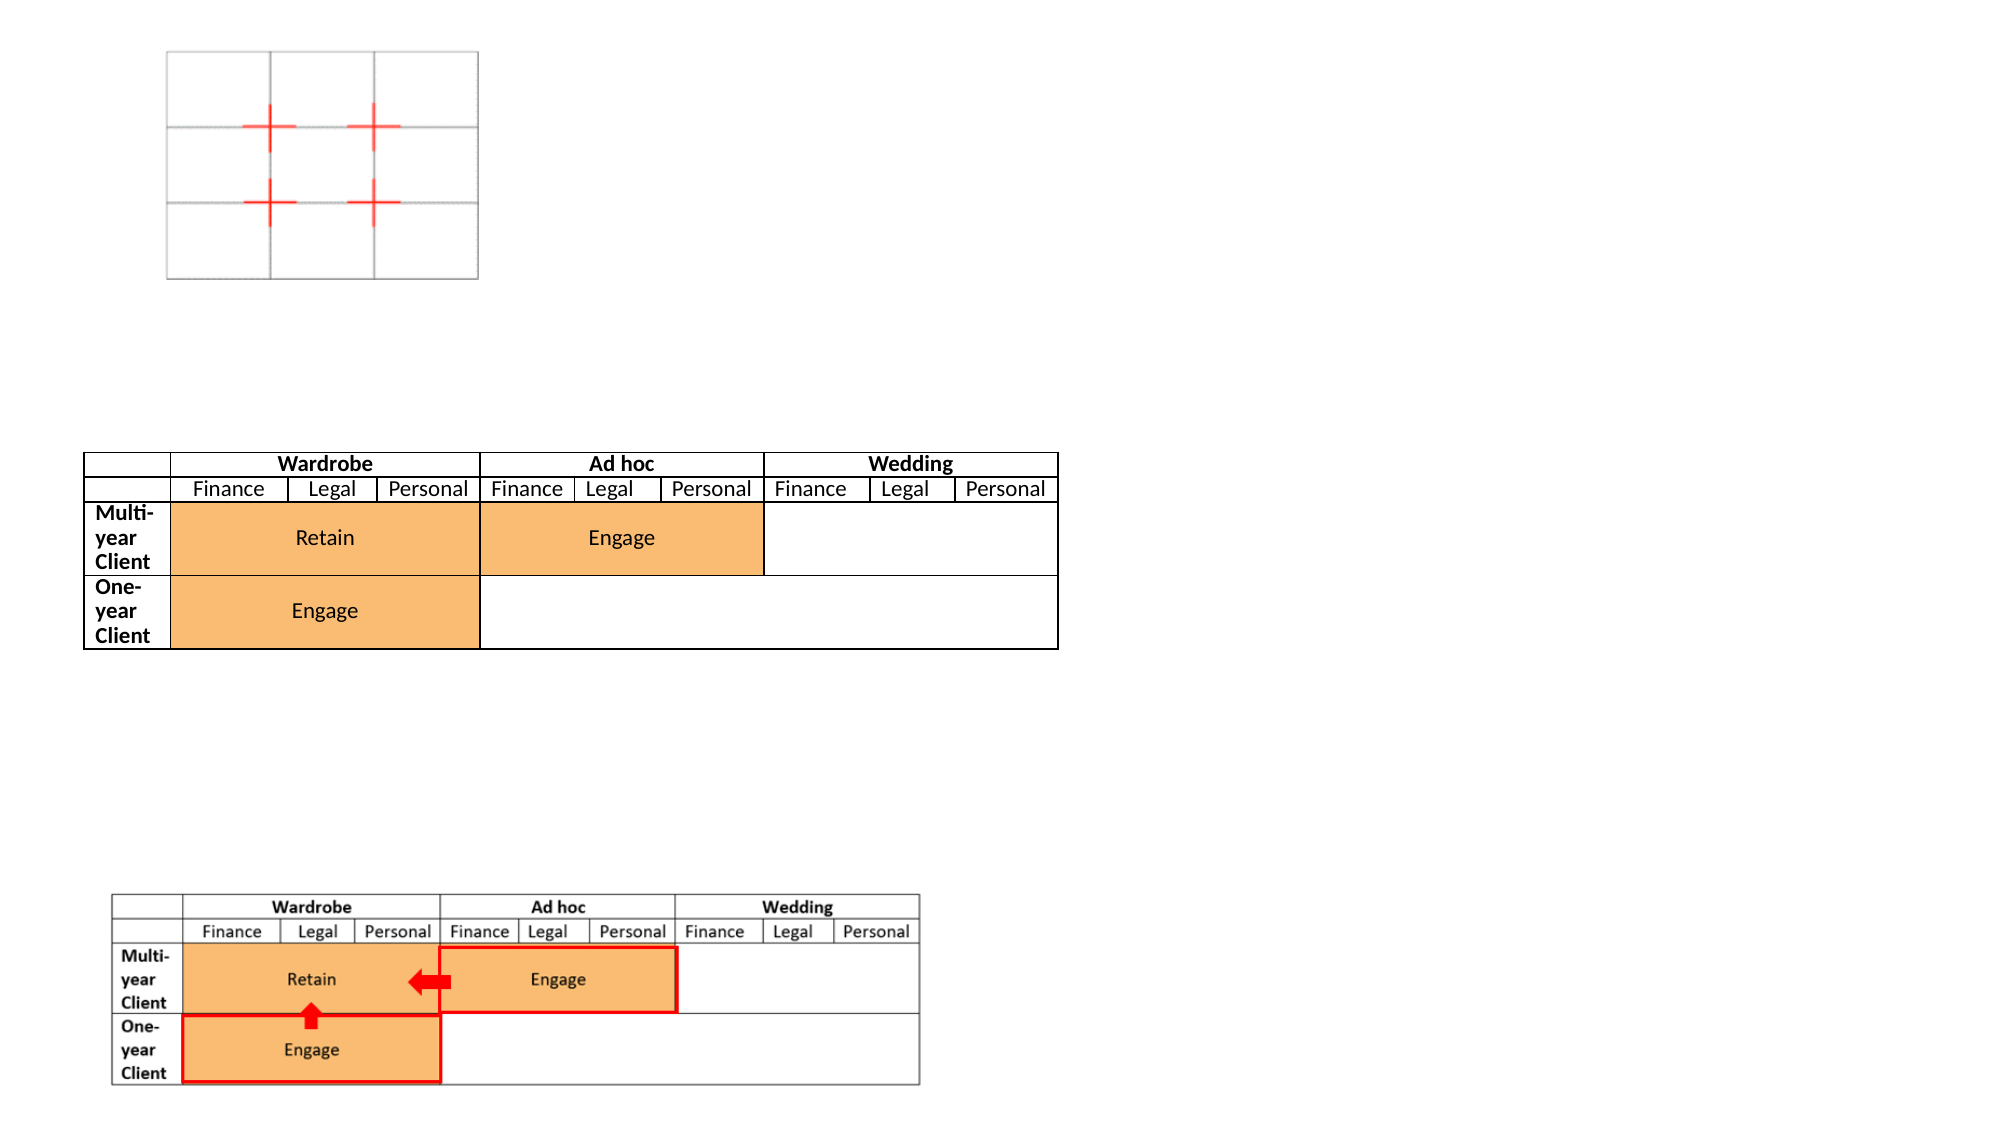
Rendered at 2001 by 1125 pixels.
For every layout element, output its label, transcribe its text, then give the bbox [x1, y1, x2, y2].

picture [84, 883, 926, 1092]
table_cell [765, 503, 1057, 575]
table_cell Finance [765, 478, 869, 501]
table_cell Personal [378, 478, 479, 501]
table_header [85, 453, 170, 476]
table_cell Finance [481, 478, 574, 501]
picture [165, 50, 479, 280]
table_cell Legal [575, 478, 660, 501]
table_header Ad hoc [481, 453, 763, 476]
table_cell Legal [289, 478, 376, 501]
table_cell Engage [481, 503, 763, 575]
table_cell Finance [171, 478, 287, 501]
table_cell Personal [956, 478, 1057, 501]
table_cell Multi-year Client [85, 503, 170, 575]
table_cell Legal [871, 478, 954, 501]
table_cell Engage [171, 576, 479, 648]
table_header Wedding [765, 453, 1057, 476]
table_cell [85, 478, 170, 501]
table_header Wardrobe [171, 453, 479, 476]
table_cell One-year Client [85, 576, 170, 648]
table_cell [481, 576, 1057, 648]
table_cell Retain [171, 503, 479, 575]
table_cell Personal [662, 478, 763, 501]
